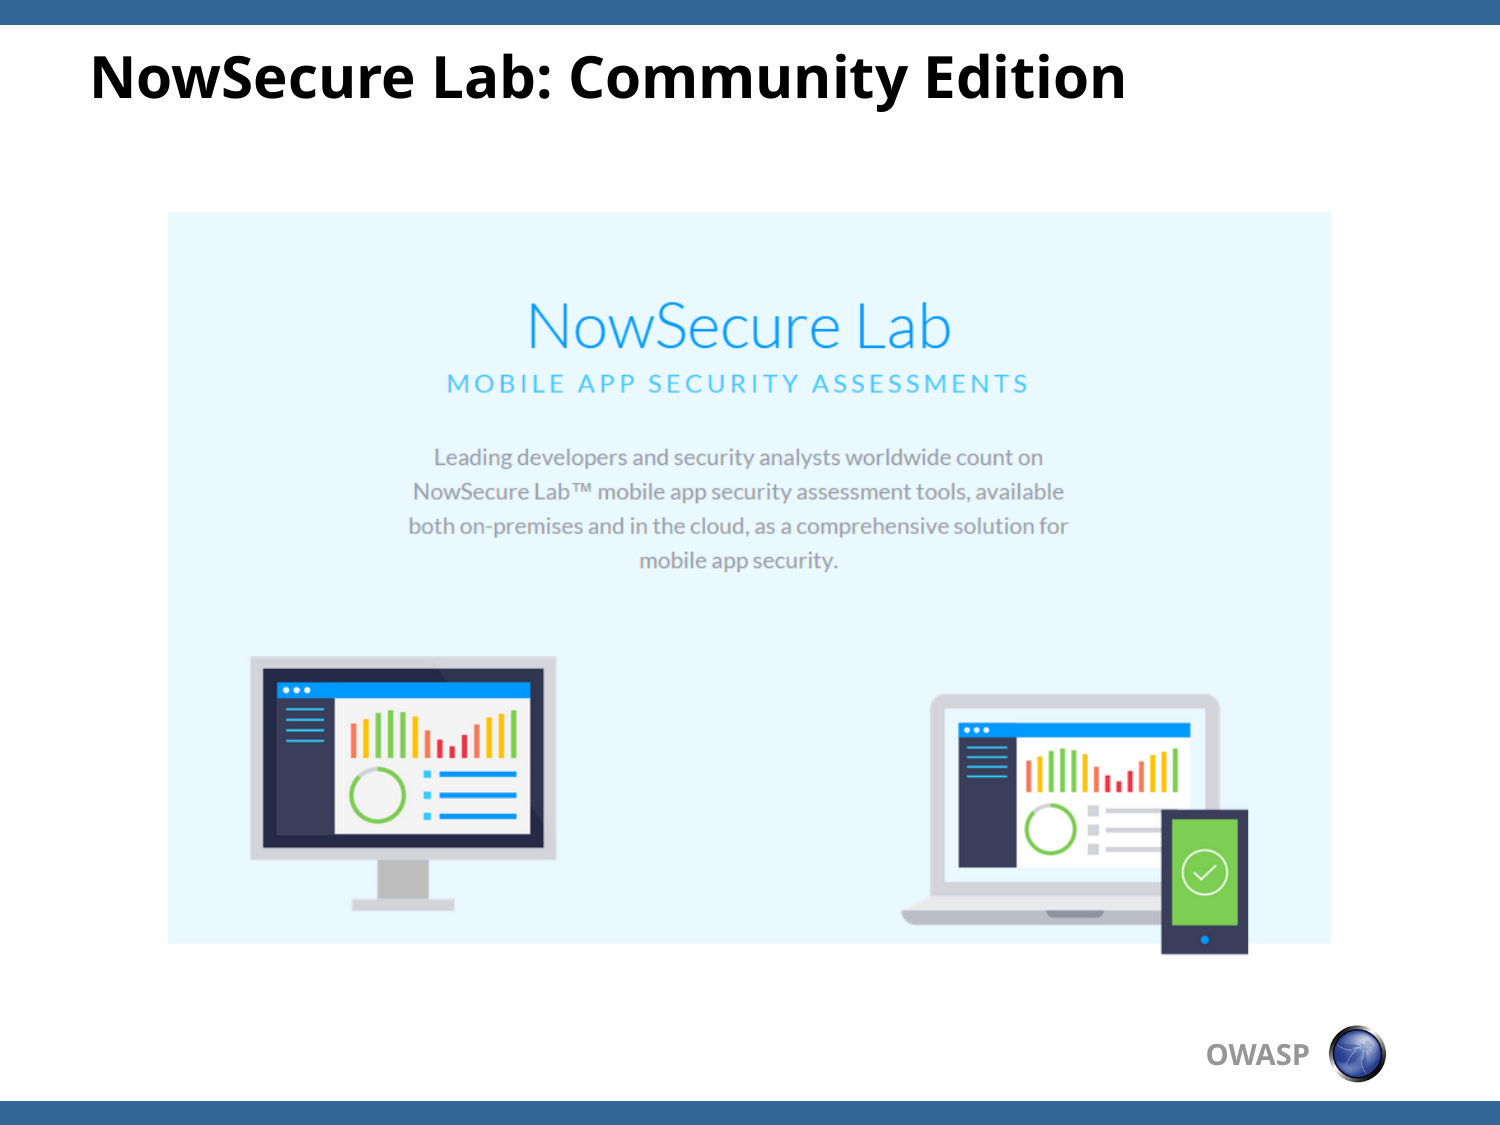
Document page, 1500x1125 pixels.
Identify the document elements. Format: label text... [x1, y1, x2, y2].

picture [1325, 1024, 1388, 1083]
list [168, 212, 1331, 1005]
title NowSecure Lab: Community Edition [75, 32, 1425, 188]
